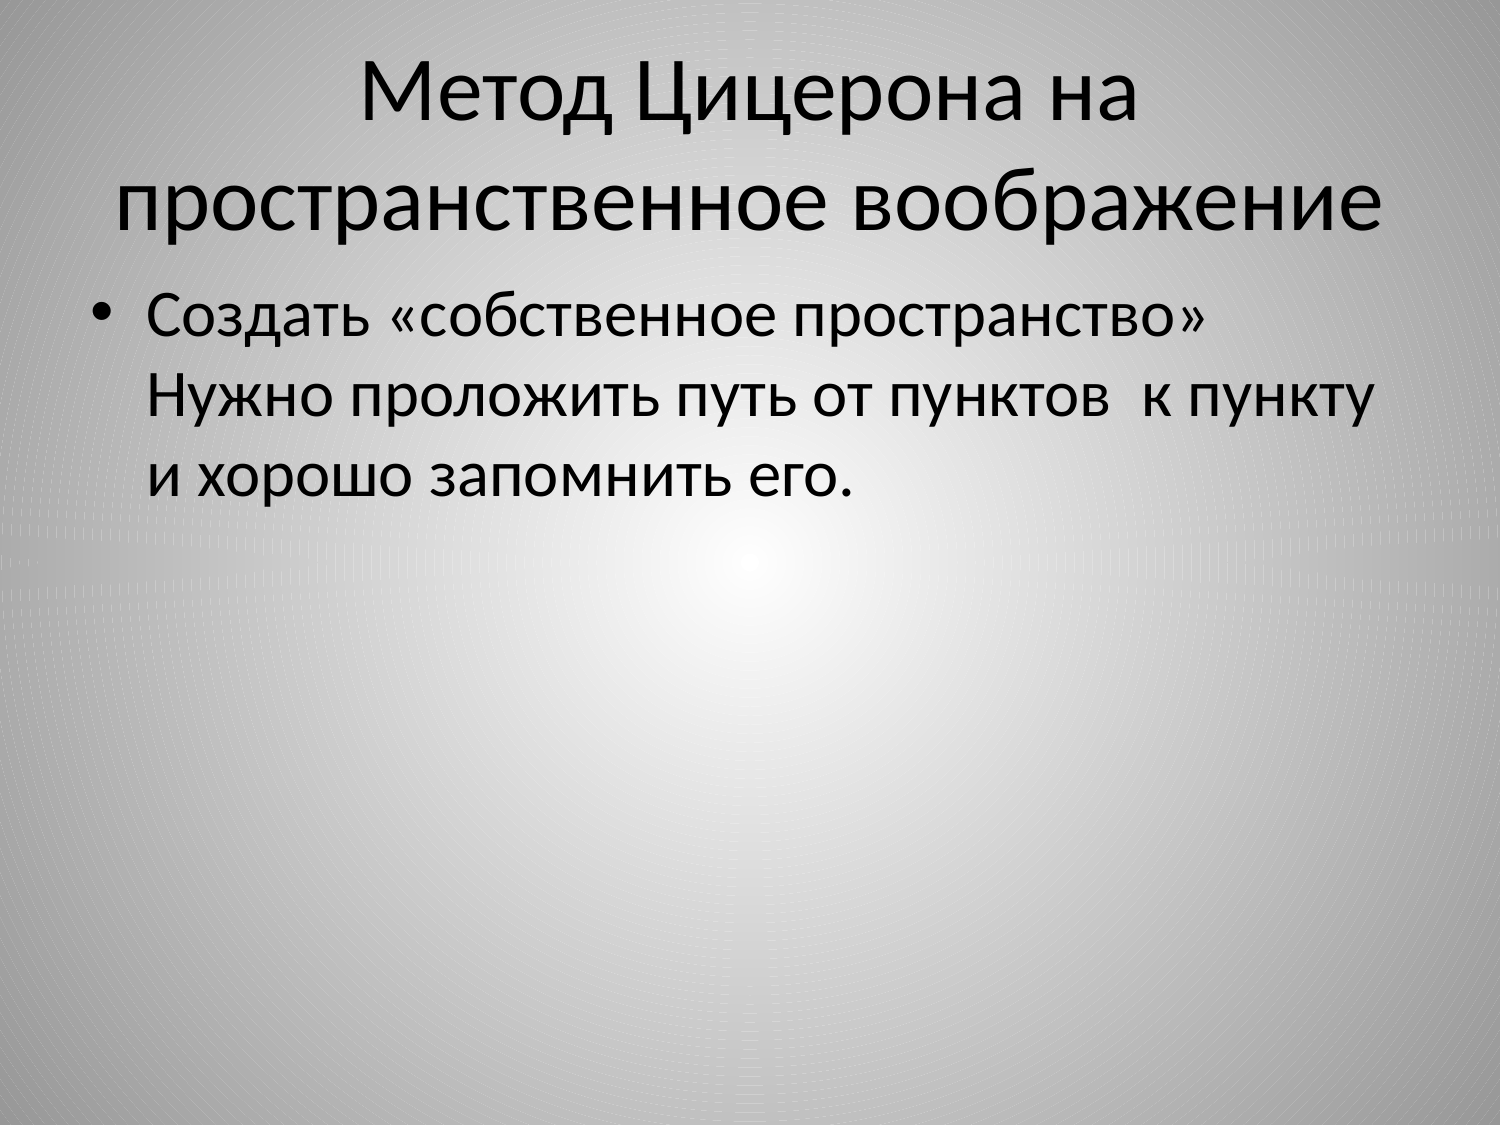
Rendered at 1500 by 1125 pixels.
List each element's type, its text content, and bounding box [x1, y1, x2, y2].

list Создать «собственное пространство» Нужно проложить путь от пунктов к пункту и хорошо запомнить его. [74, 262, 1426, 1006]
title Метод Цицерона на пространственное воображение [74, 44, 1426, 233]
